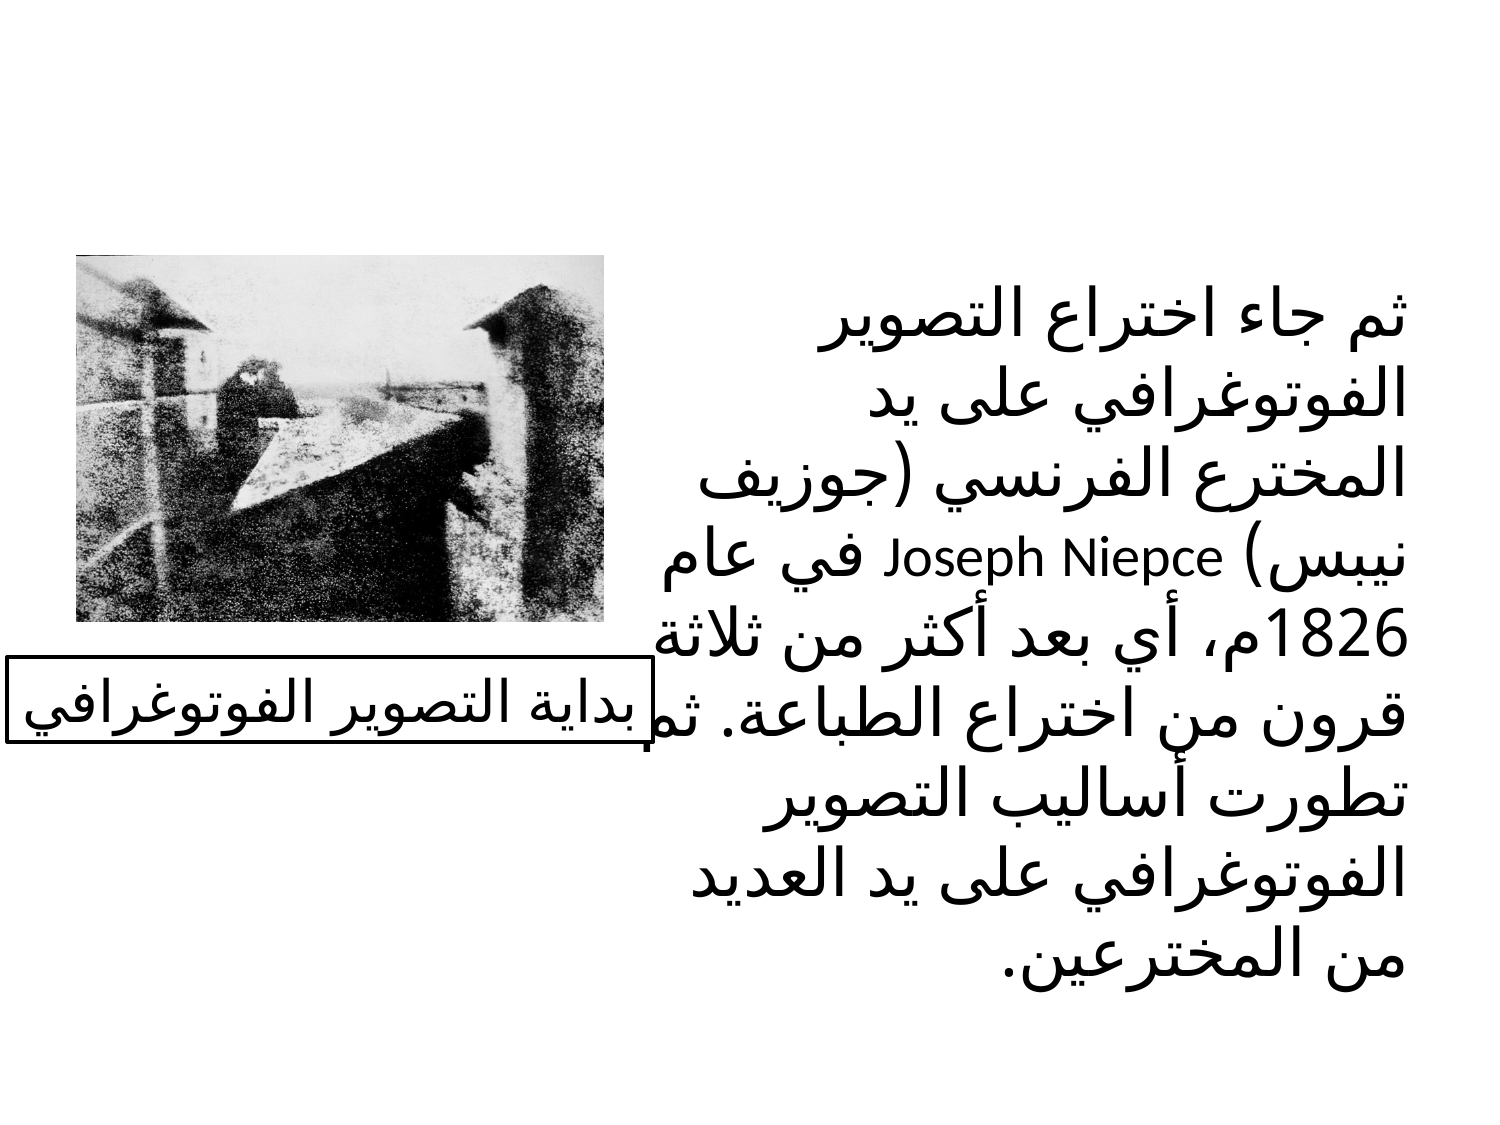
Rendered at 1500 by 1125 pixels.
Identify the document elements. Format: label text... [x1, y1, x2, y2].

picture [76, 255, 604, 622]
text_box بداية التصوير الفوتوغرافي [5, 655, 655, 744]
list ثم جاء اختراع التصوير الفوتوغرافي على يد المخترع الفرنسي (جوزيف نيبس) Joseph Niepce في عام 1826م، أي بعد أكثر من ثلاثة قرون من اختراع الطباعة. ثم تطورت أساليب التصوير الفوتوغرافي على يد العديد من المخترعين. [620, 262, 1425, 1005]
